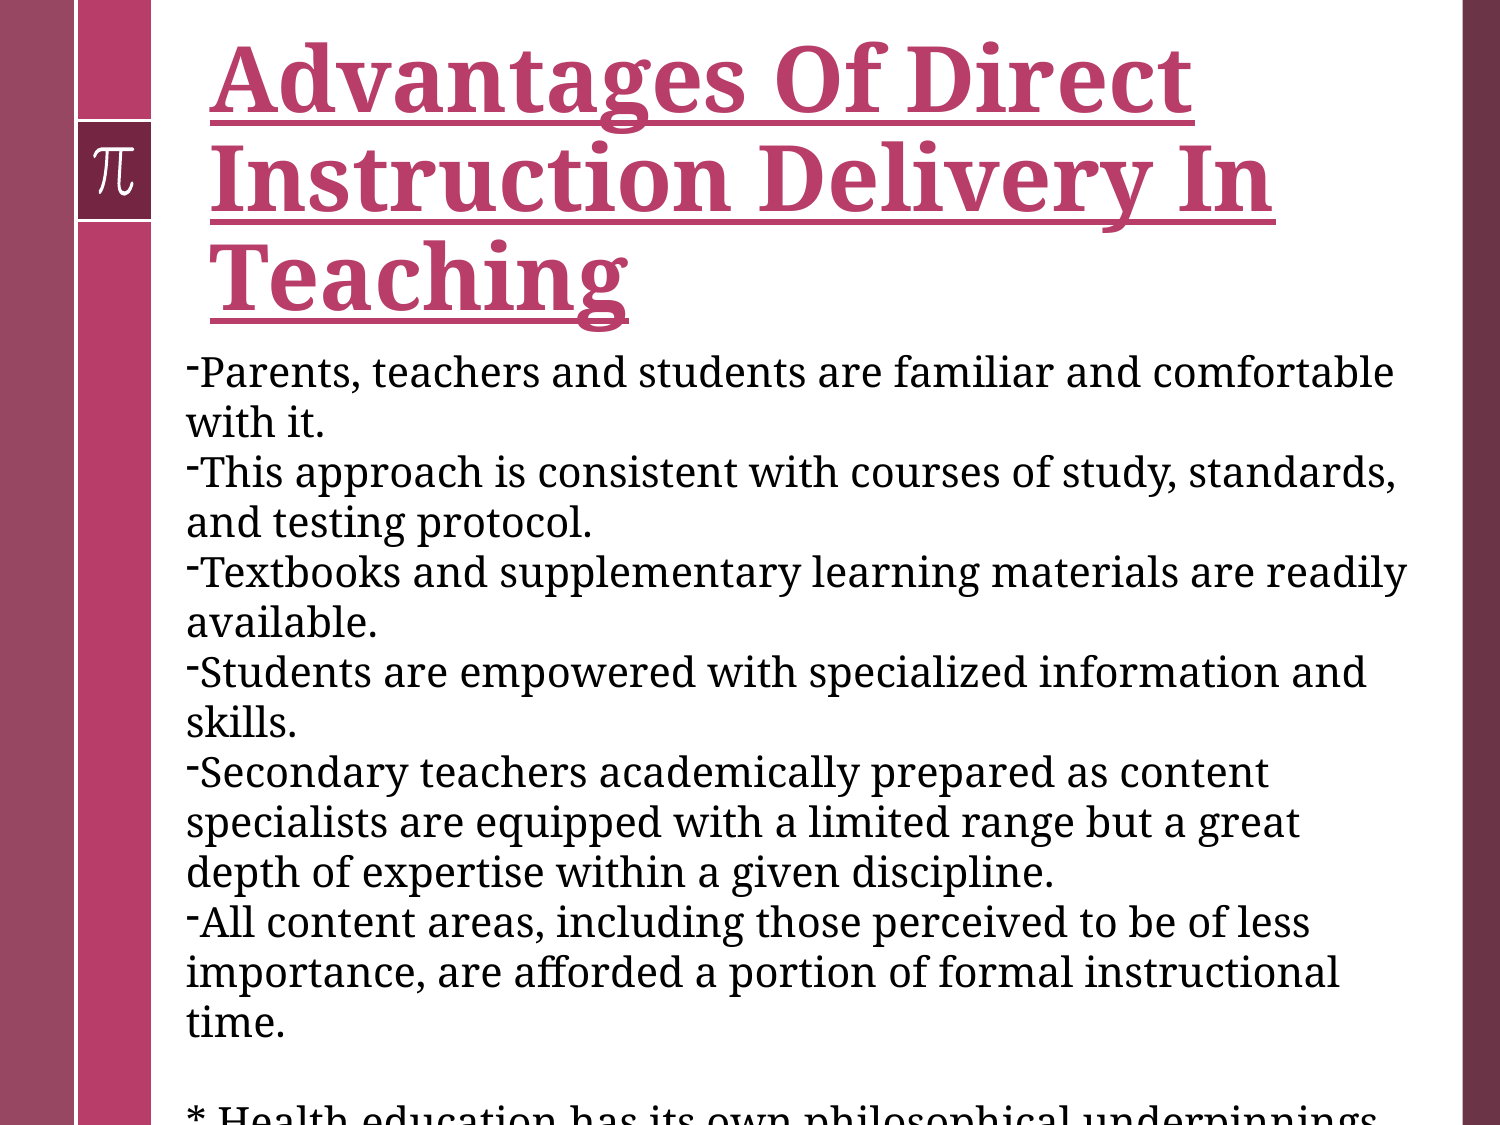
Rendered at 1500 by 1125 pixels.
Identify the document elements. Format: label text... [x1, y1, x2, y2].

text_box Parents, teachers and students are familiar and comfortable with it. This approach is consistent with courses of study, standards, and testing protocol. Textbooks and supplementary learning materials are readily available. Students are empowered with specialized information and skills. Secondary teachers academically prepared as content specialists are equipped with a limited range but a great depth of expertise within a given discipline. All content areas, including those perceived to be of less importance, are afforded a portion of formal instructional time. * Health education has its own philosophical underpinnings and content integrity, and it is worthy of specific and dedicated instructional time. [171, 338, 1435, 1125]
title Advantages Of Direct Instruction Delivery In Teaching [194, 23, 1399, 338]
